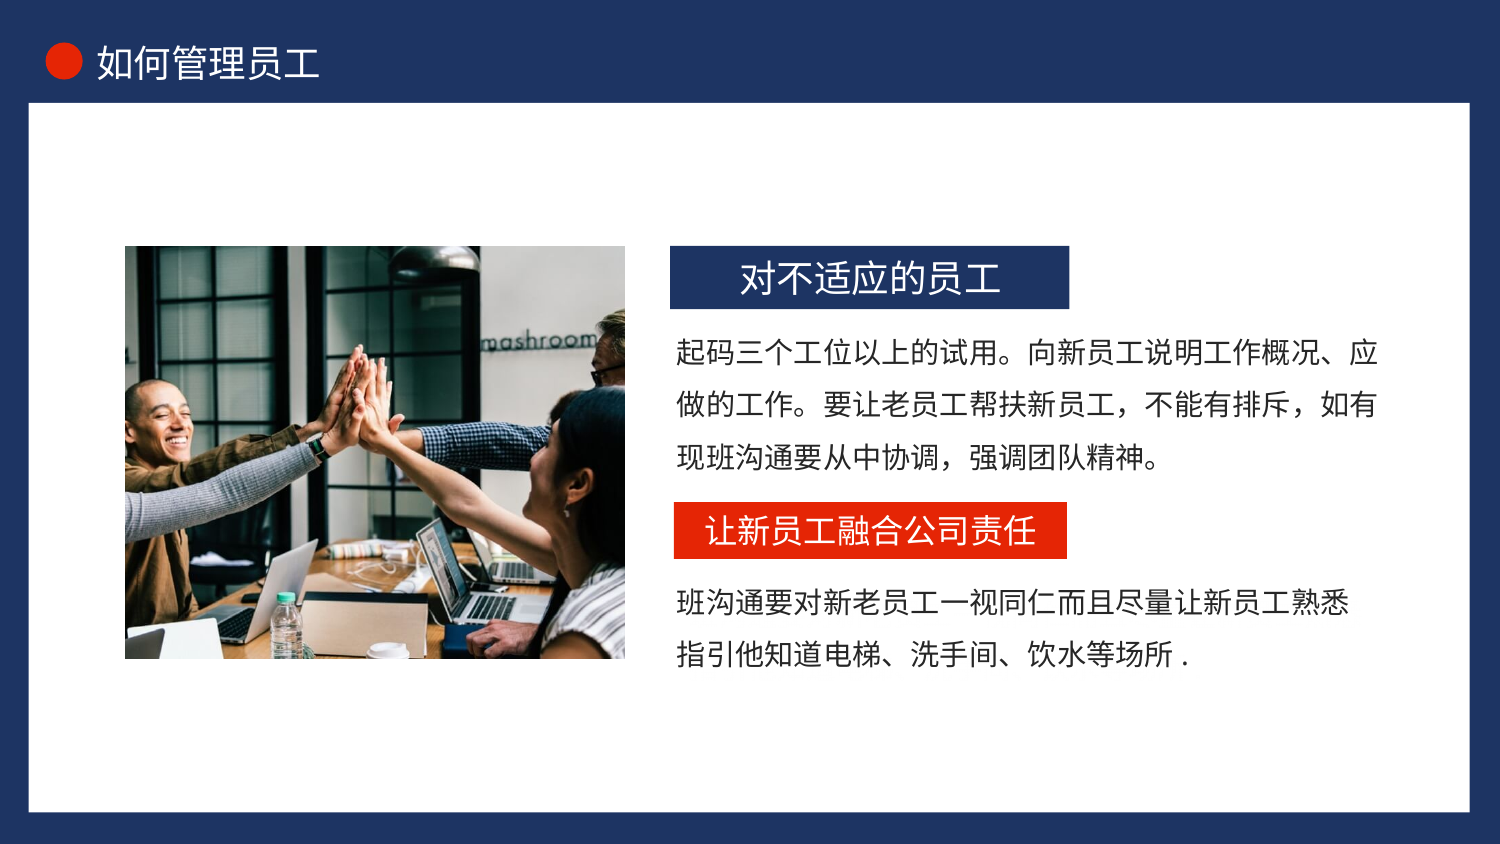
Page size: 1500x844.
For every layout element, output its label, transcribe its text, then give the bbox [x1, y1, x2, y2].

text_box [670, 245, 1070, 310]
text_box 班沟通要对新老员工一视同仁而且尽量让新员工熟悉 指引他知道电梯、洗手间、饮水等场所. [662, 559, 1400, 679]
text_box 起码三个工位以上的试用。向新员工说明工作概况、应做的工作。要让老员工帮扶新员工，不能有排斥，如有现班沟通要从中协调，强调团队精神。 [662, 309, 1400, 482]
text_box 让新员工融合公司责任 [673, 502, 1067, 559]
picture [124, 246, 626, 659]
